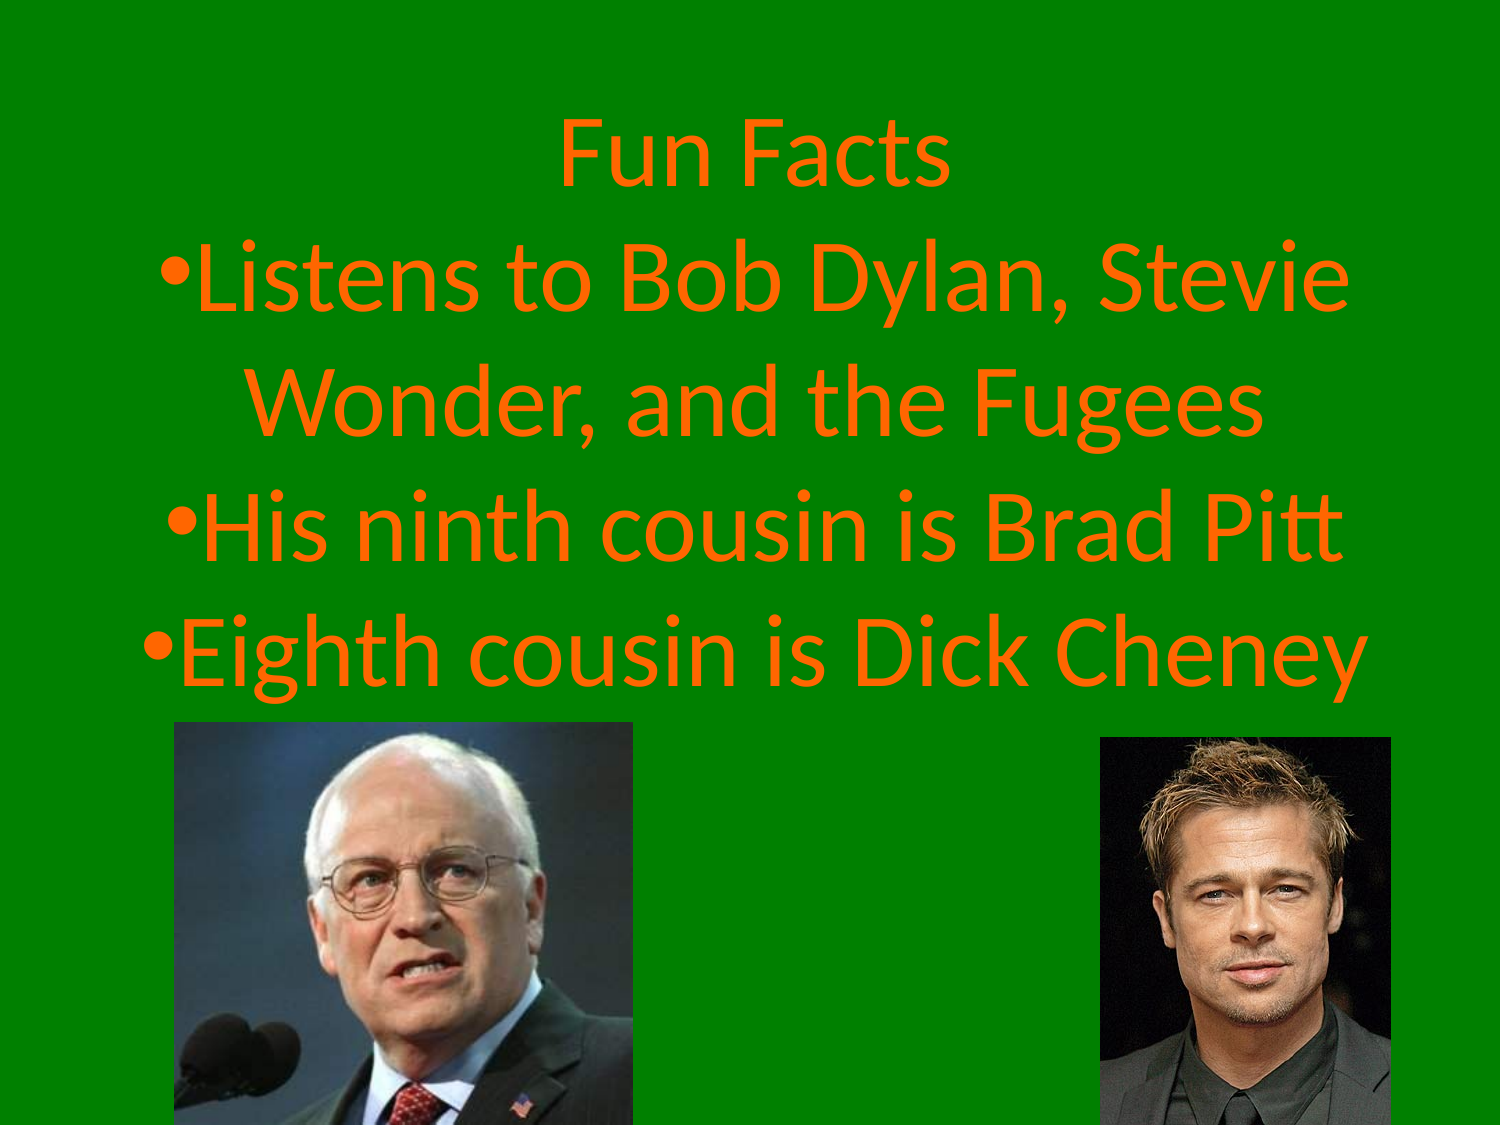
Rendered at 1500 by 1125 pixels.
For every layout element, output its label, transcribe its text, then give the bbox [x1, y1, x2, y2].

picture [174, 722, 633, 1125]
text_box Fun Facts Listens to Bob Dylan, Stevie Wonder, and the Fugees His ninth cousin is Brad Pitt Eighth cousin is Dick Cheney [75, 74, 1437, 715]
picture [1099, 737, 1391, 1125]
